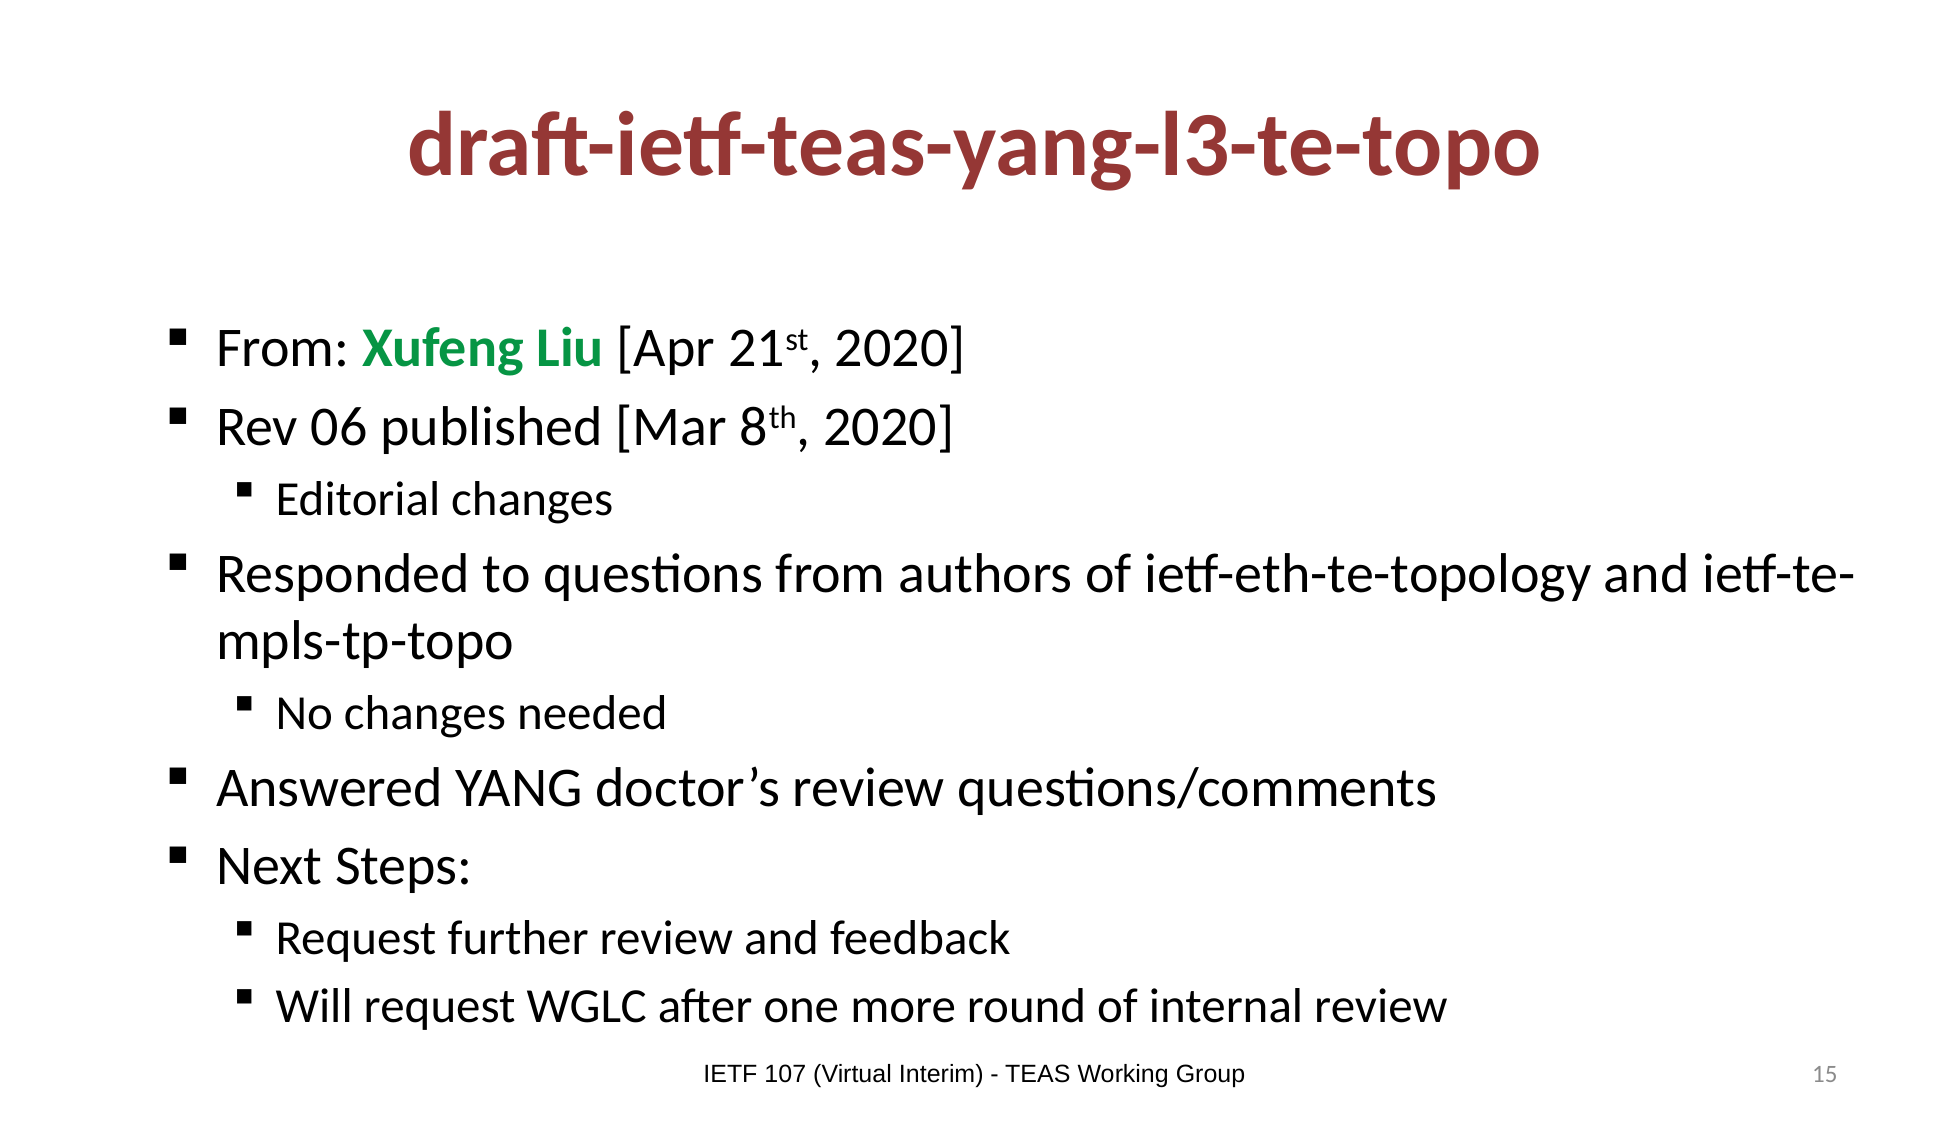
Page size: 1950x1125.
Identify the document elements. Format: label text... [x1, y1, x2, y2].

footer IETF 107 (Virtual Interim) - TEAS Working Group [666, 1046, 1284, 1103]
slide_number 15 [1397, 1046, 1853, 1103]
text_box From: Xufeng Liu [Apr 21st, 2020] Rev 06 published [Mar 8th, 2020] Editorial changes Responded to questions from authors of ietf-eth-te-topology and ietf-te-mpls-tp-topo No changes needed Answered YANG doctor’s review questions/comments Next Steps: Request further review and feedback Will request WGLC after one more round of internal review [149, 303, 1905, 1046]
title draft-ietf-teas-yang-l3-te-topo [97, 45, 1853, 233]
